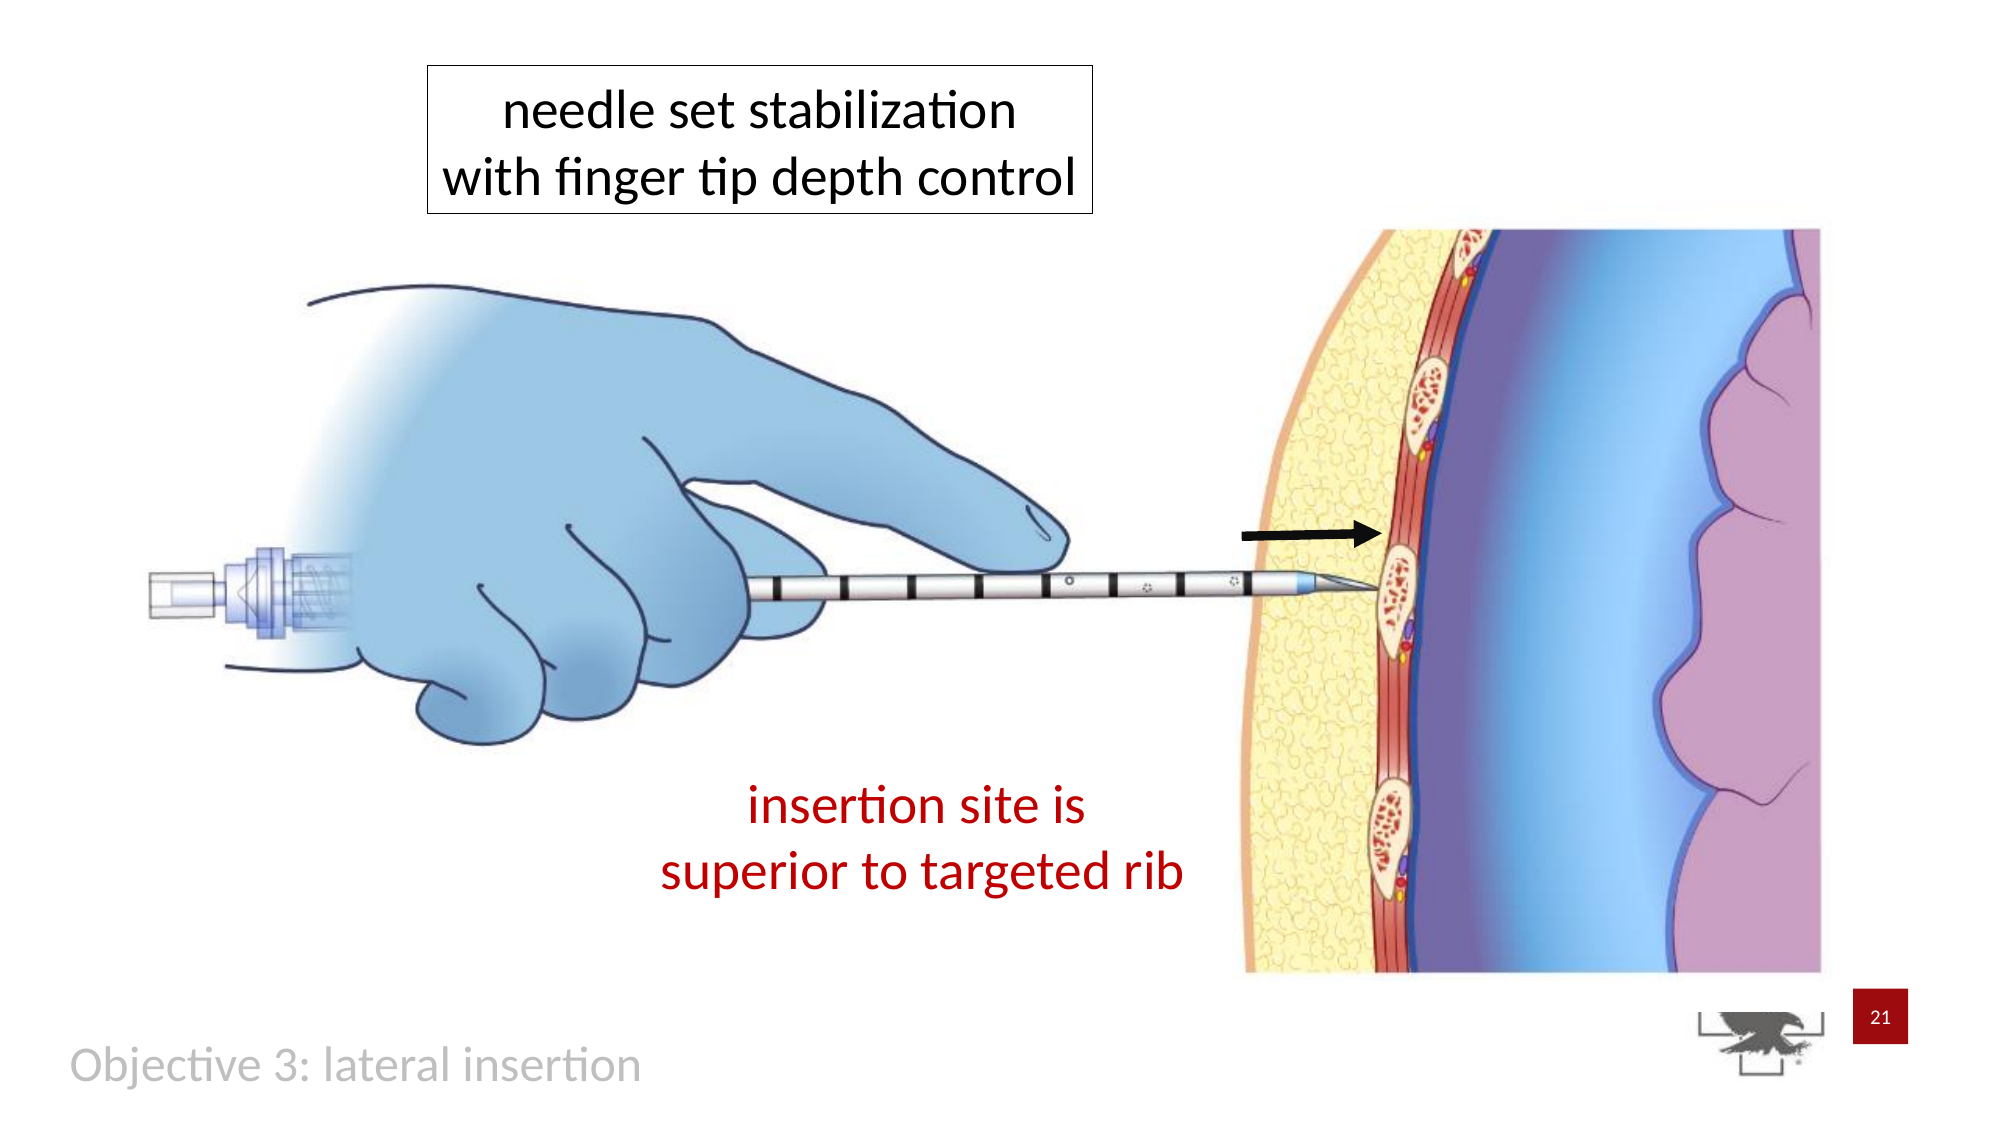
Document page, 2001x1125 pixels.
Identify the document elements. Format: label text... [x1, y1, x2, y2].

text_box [1241, 533, 1382, 537]
slide_number 21 [1853, 988, 1909, 1045]
text_box needle set stabilization with finger tip depth control [427, 65, 1093, 180]
text_box Objective 3: lateral insertion [54, 1024, 689, 1100]
picture [135, 180, 1842, 1089]
